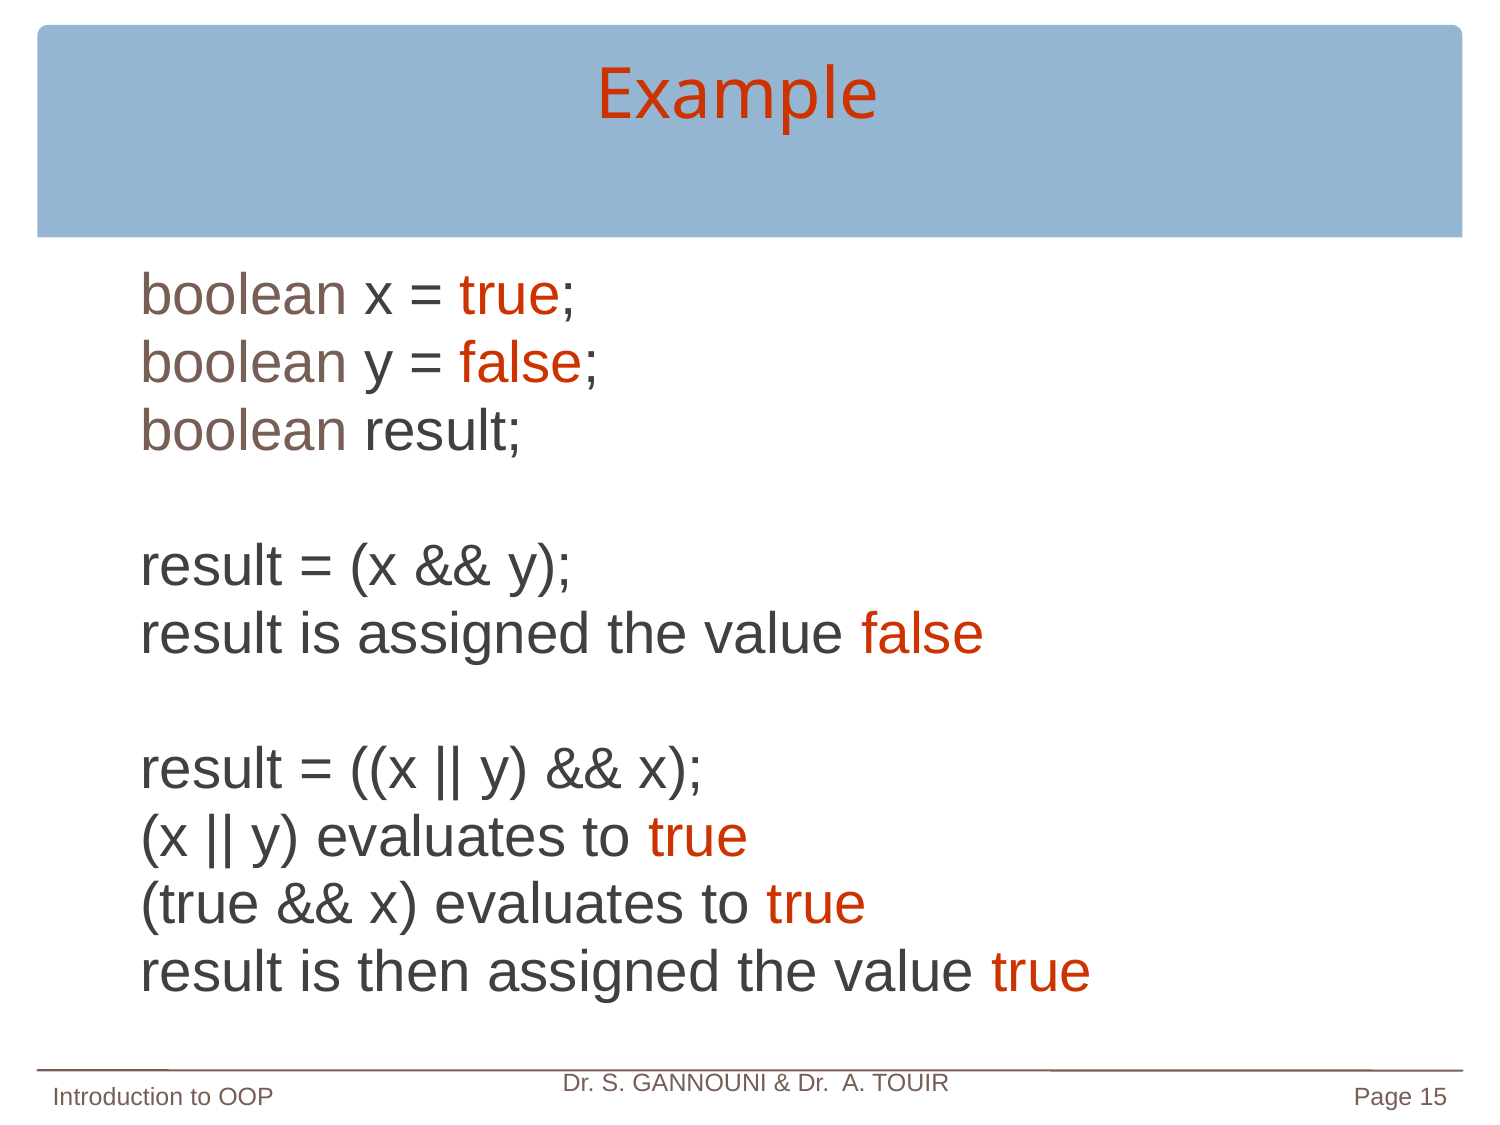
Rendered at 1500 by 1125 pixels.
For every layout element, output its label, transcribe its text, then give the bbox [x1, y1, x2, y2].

title Example [99, 49, 1376, 131]
slide_number Page 15 [1112, 1069, 1463, 1123]
slide_number Introduction to OOP [37, 1069, 388, 1123]
list boolean x = true; boolean y = false; boolean result; result = (x && y); result is assigned the value false result = ((x || y) && x); (x || y) evaluates to true (true && x) evaluates to true result is then assigned the value true [124, 262, 1201, 1051]
footer Dr. S. GANNOUNI & Dr. A. TOUIR [474, 1069, 1038, 1123]
